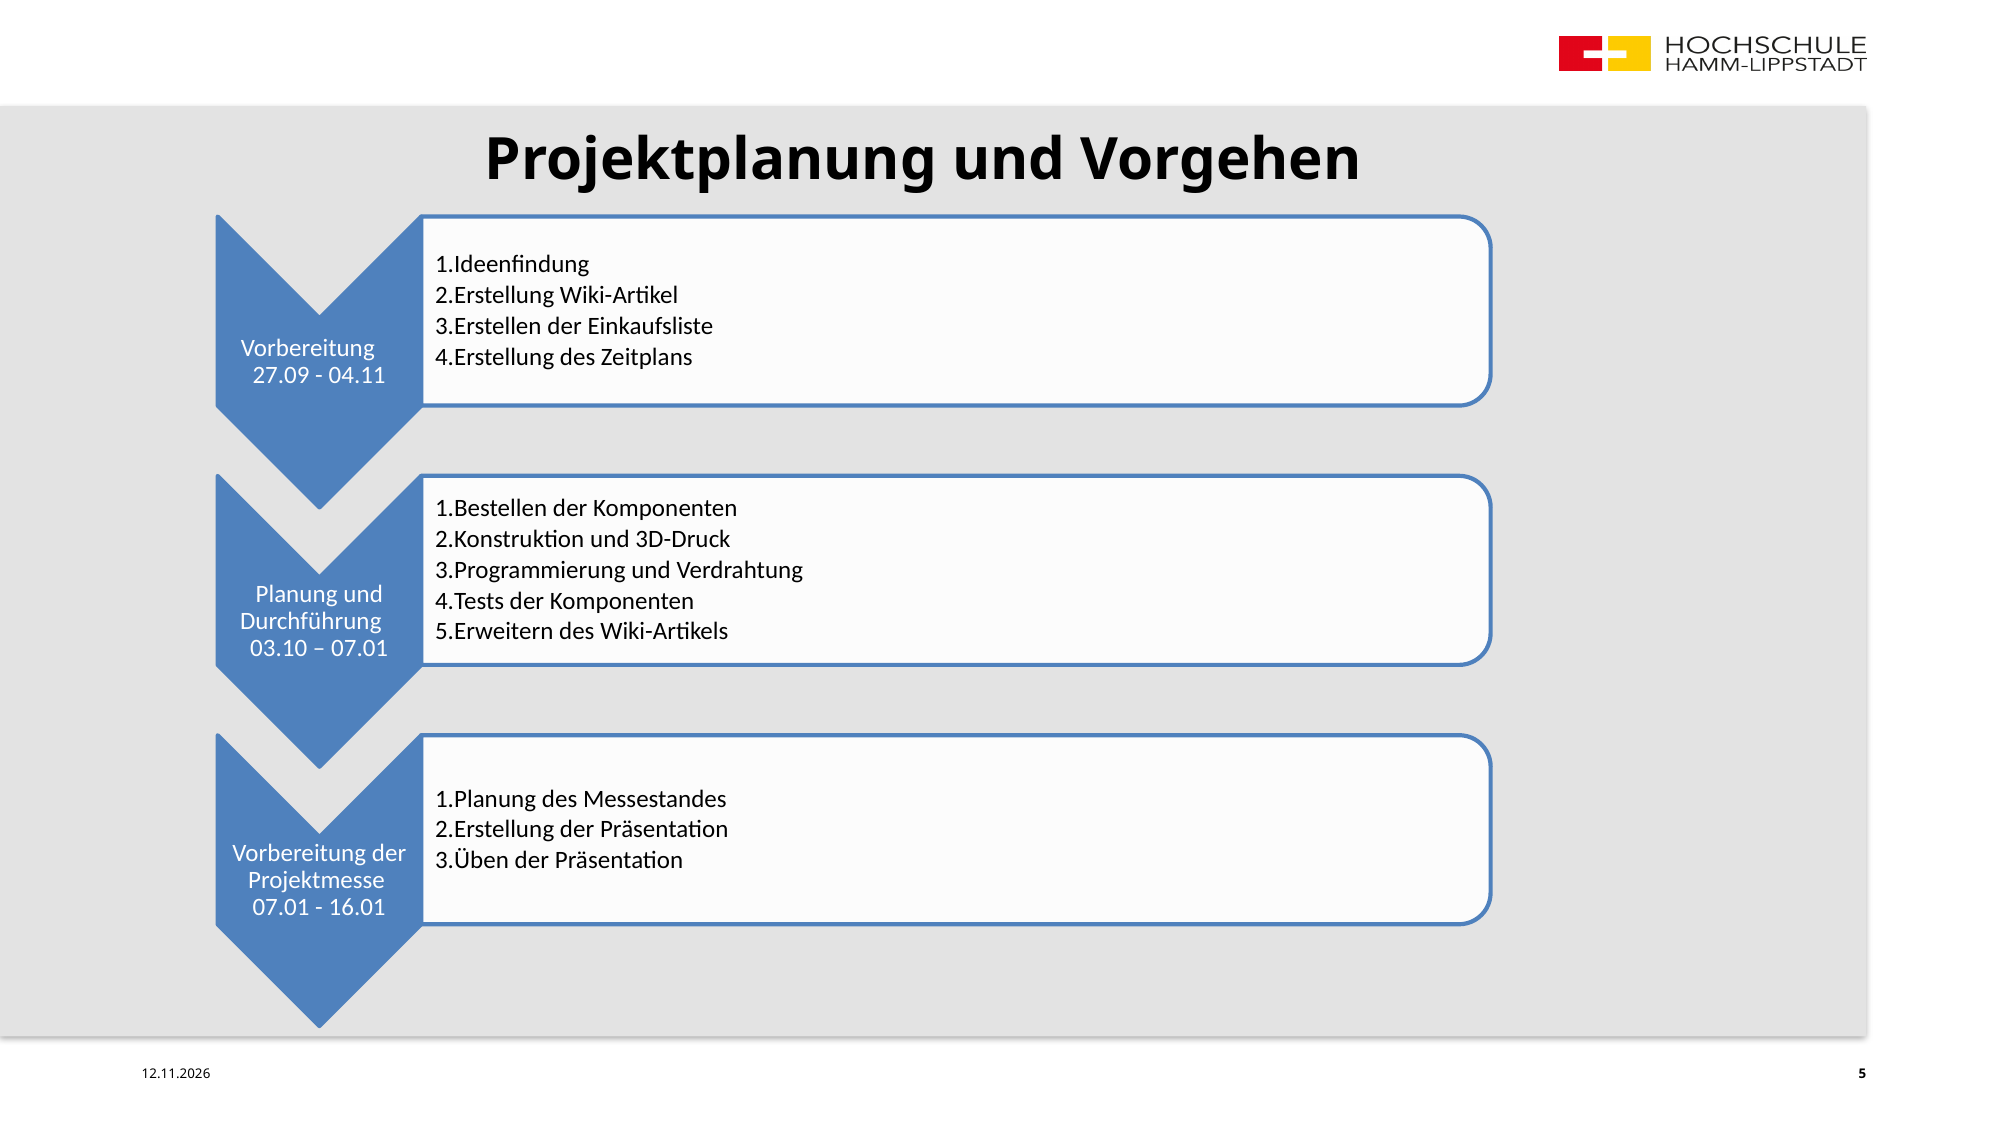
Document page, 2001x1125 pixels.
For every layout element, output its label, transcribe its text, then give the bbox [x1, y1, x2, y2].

title Projektplanung und Vorgehen [0, 102, 1867, 291]
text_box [217, 215, 1491, 1027]
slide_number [141, 1065, 609, 1084]
picture [1559, 36, 1867, 71]
slide_number 5 [1399, 1065, 1867, 1084]
